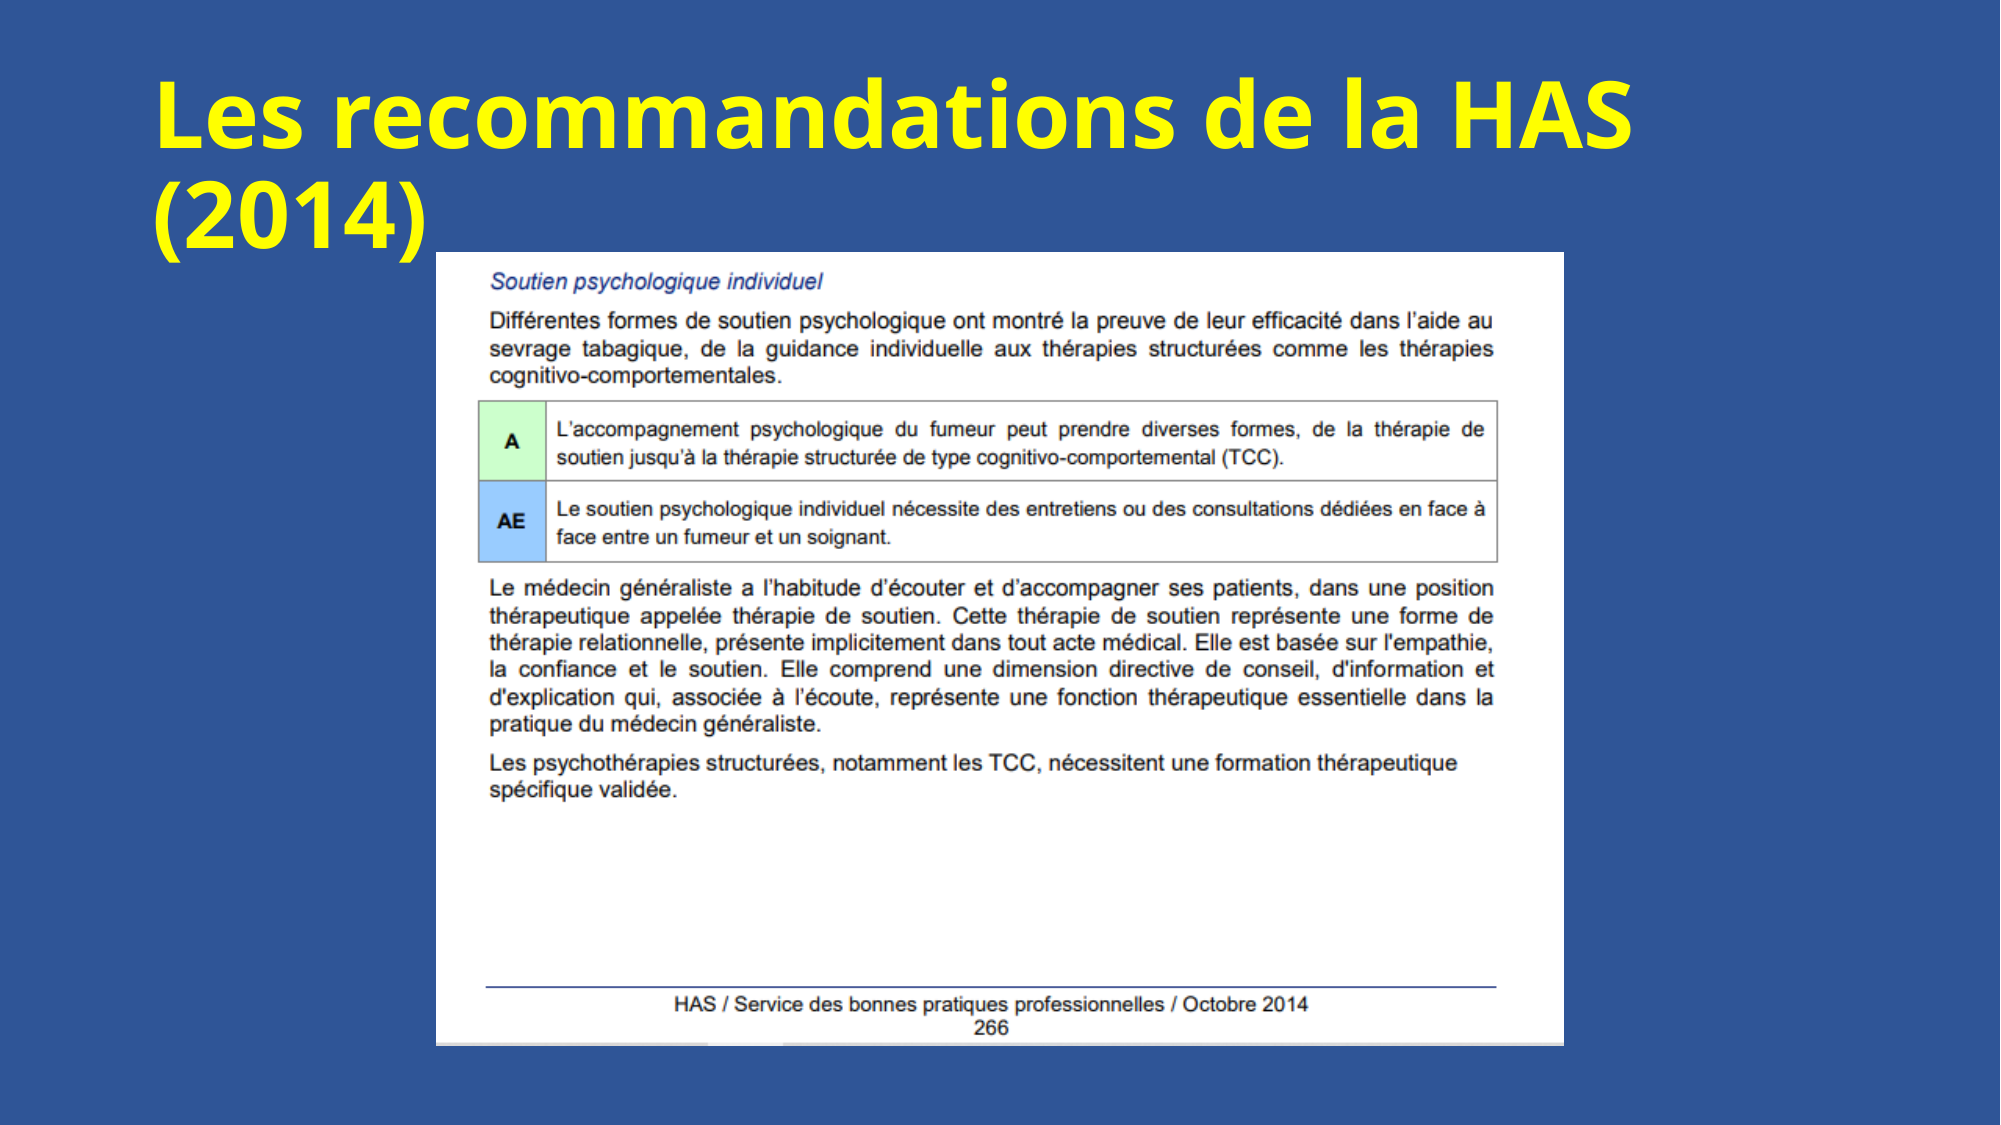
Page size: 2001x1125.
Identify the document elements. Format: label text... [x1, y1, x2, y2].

title Les recommandations de la HAS (2014) [137, 59, 1863, 278]
picture [436, 252, 1564, 1047]
